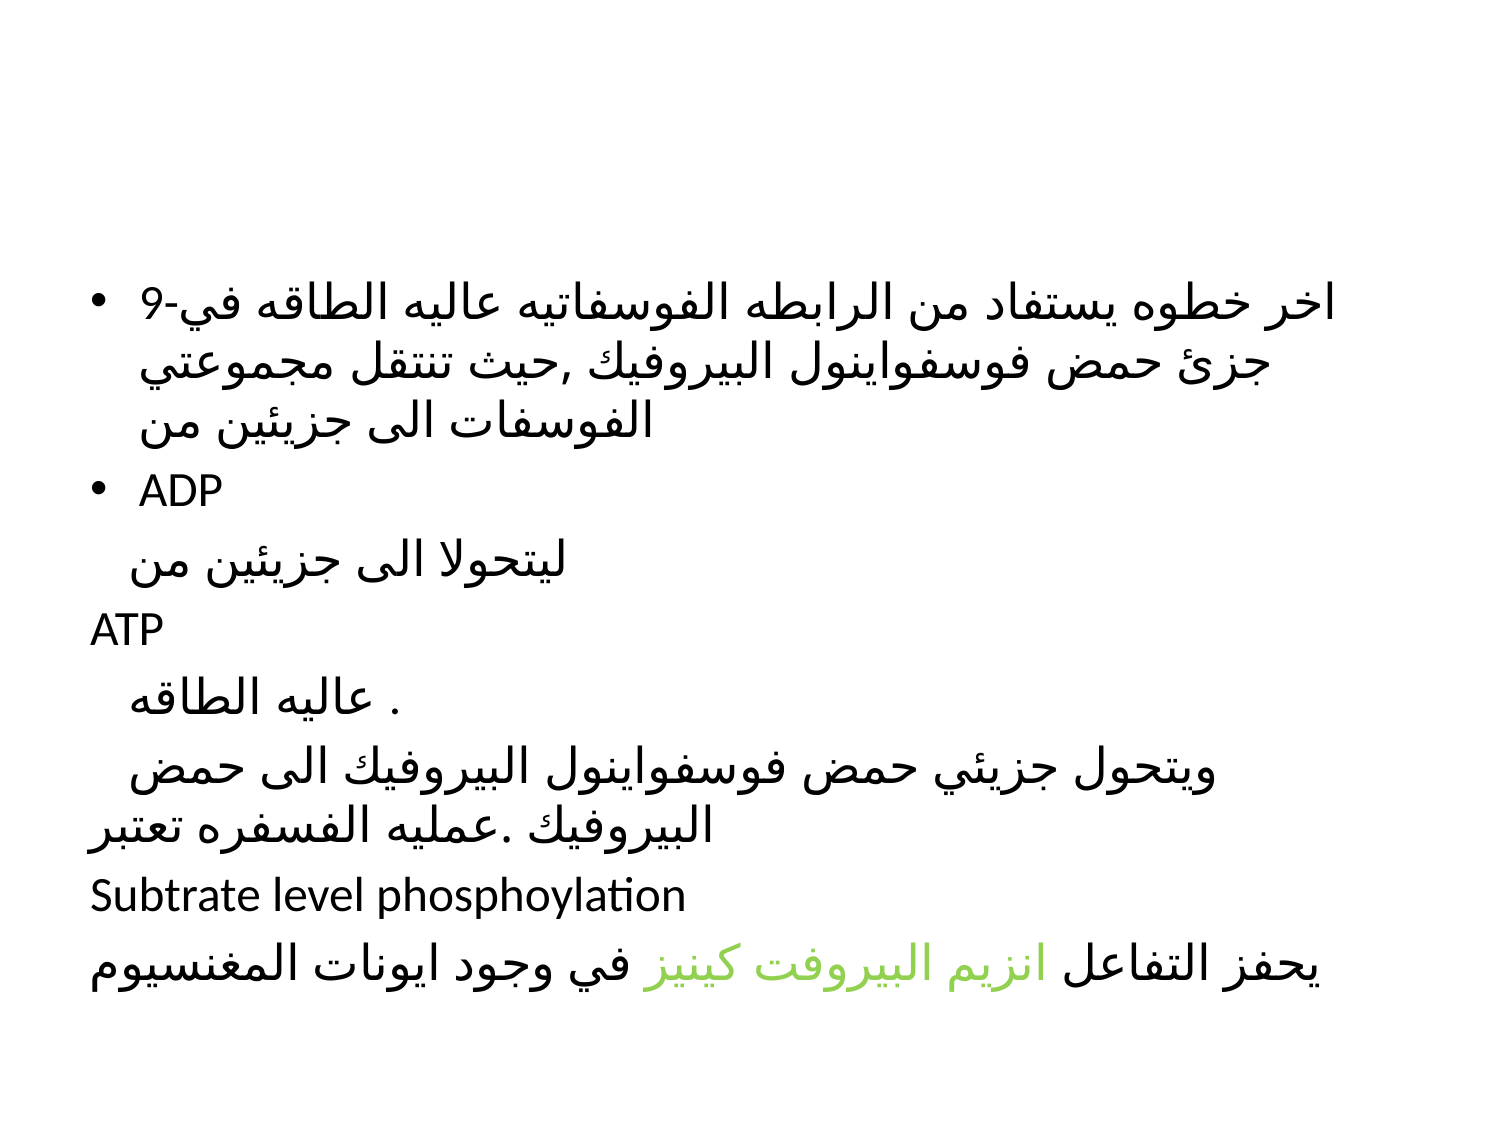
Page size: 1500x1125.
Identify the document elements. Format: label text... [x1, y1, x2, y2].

list 9-اخر خطوه يستفاد من الرابطه الفوسفاتيه عاليه الطاقه في جزئ حمض فوسفواينول البيروفيك ,حيث تنتقل مجموعتي الفوسفات الى جزيئين من ADP ليتحولا الى جزيئين من ATP عاليه الطاقه . ويتحول جزيئي حمض فوسفواينول البيروفيك الى حمض البيروفيك .عمليه الفسفره تعتبر Subtrate level phosphoylation يحفز التفاعل انزيم البيروفت كينيز في وجود ايونات المغنسيوم [75, 262, 1425, 1005]
